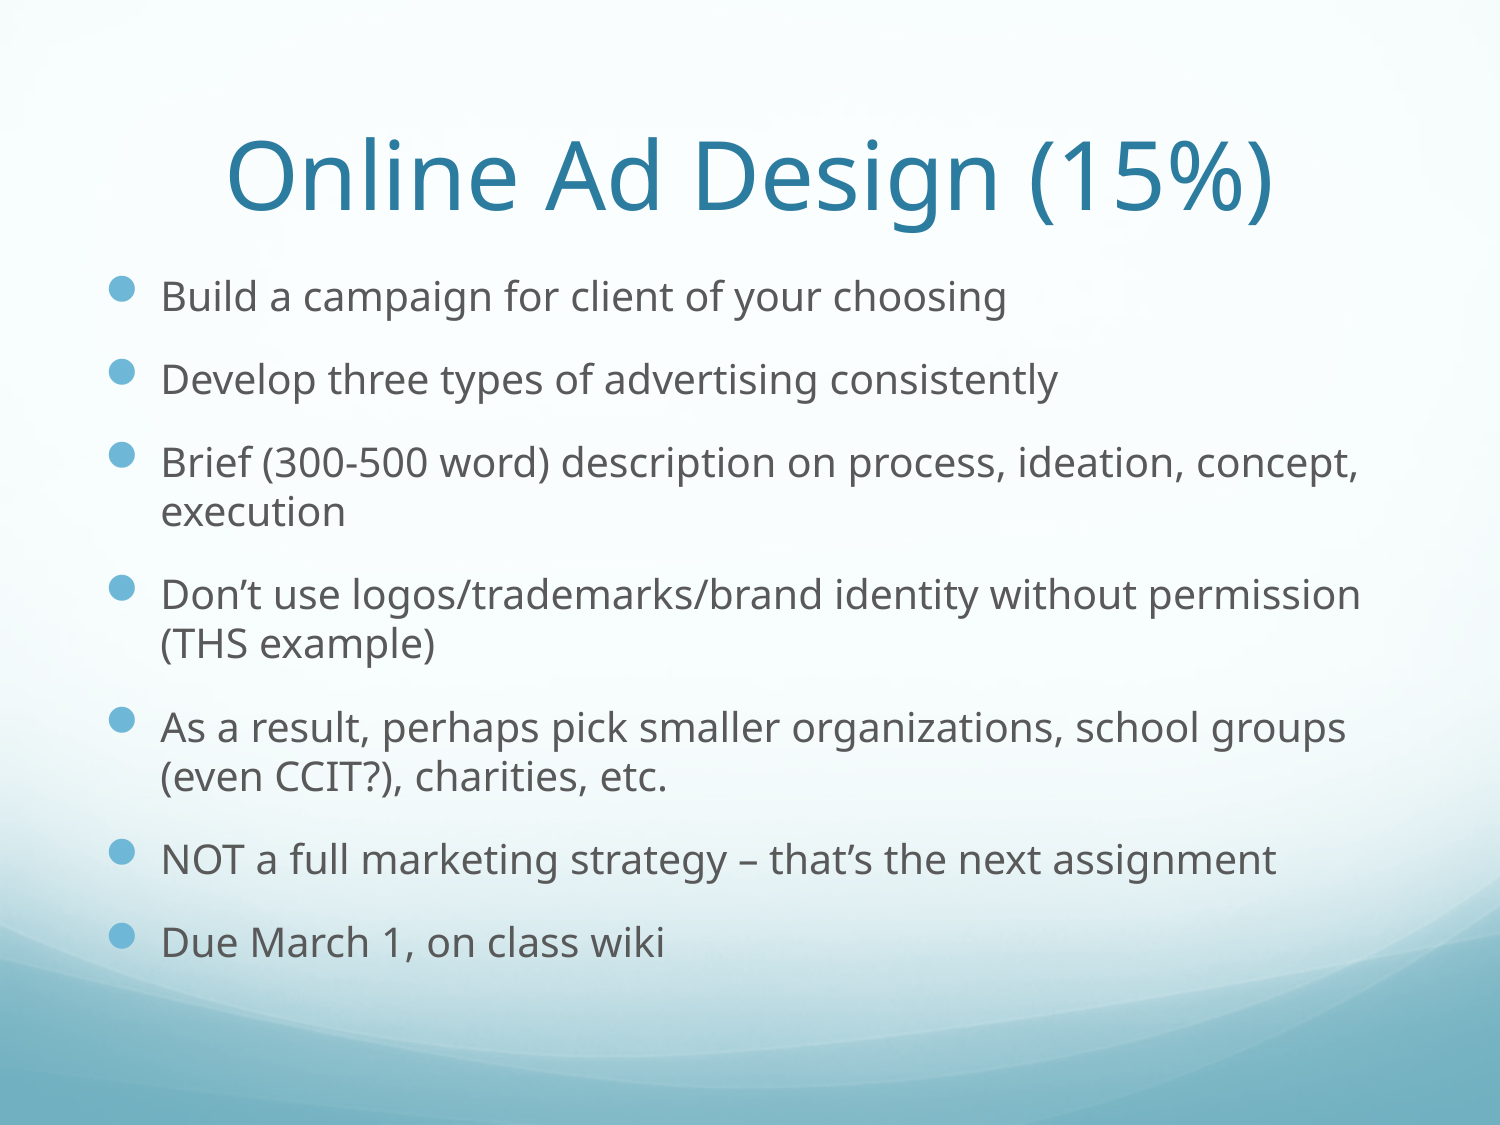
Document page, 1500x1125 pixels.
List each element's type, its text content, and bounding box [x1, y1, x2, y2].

list Build a campaign for client of your choosing Develop three types of advertising consistently Brief (300-500 word) description on process, ideation, concept, execution Don’t use logos/trademarks/brand identity without permission (THS example) As a result, perhaps pick smaller organizations, school groups (even CCIT?), charities, etc. NOT a full marketing strategy – that’s the next assignment Due March 1, on class wiki [90, 262, 1410, 975]
title Online Ad Design (15%) [90, 17, 1410, 237]
